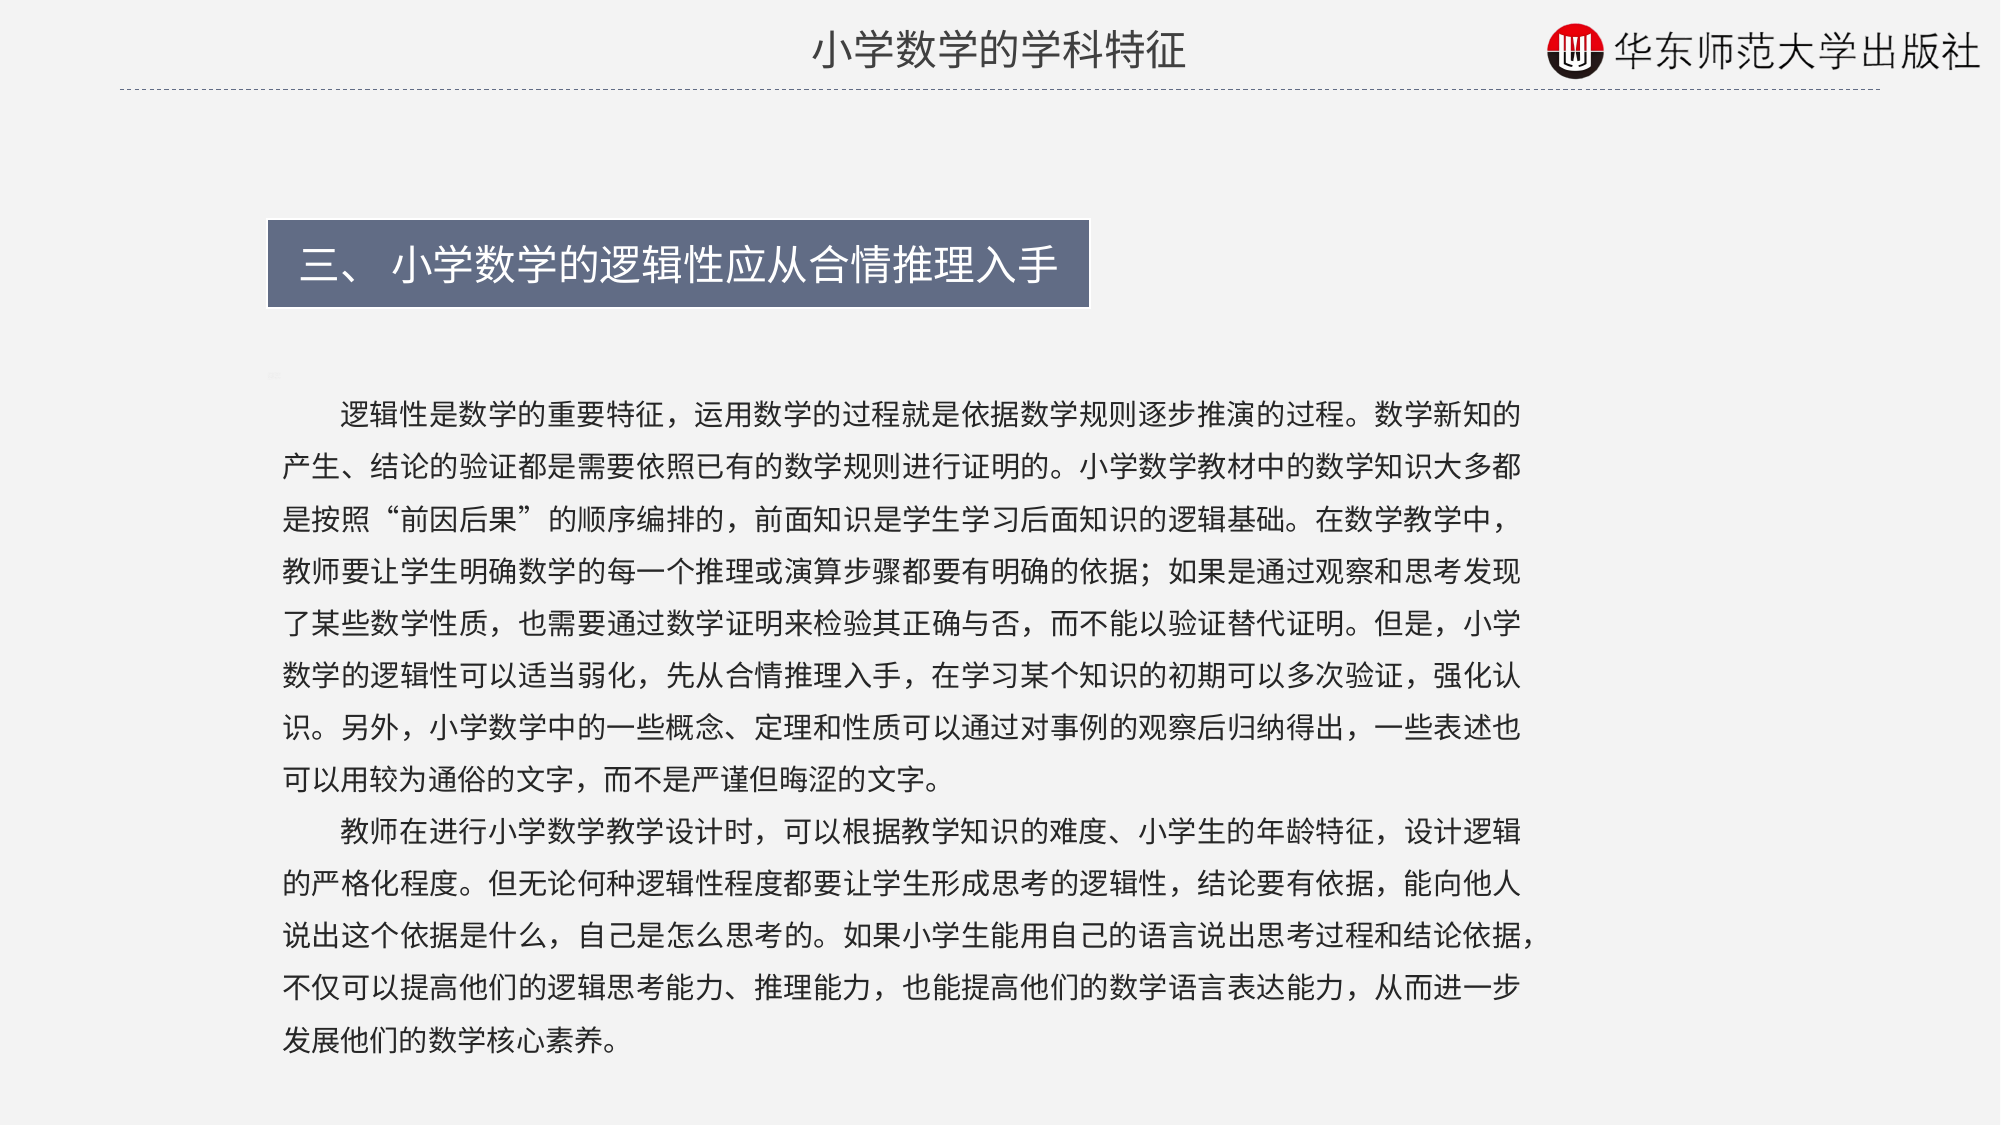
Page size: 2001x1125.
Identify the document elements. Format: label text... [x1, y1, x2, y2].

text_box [1536, 13, 1989, 83]
text_box 逻辑性是数学的重要特征，运用数学的过程就是依据数学规则逐步推演的过程。数学新知的产生、结论的验证都是需要依照已有的数学规则进行证明的。小学数学教材中的数学知识大多都是按照“前因后果”的顺序编排的，前面知识是学生学习后面知识的逻辑基础。在数学教学中，教师要让学生明确数学的每一个推理或演算步骤都要有明确的依据；如果是通过观察和思考发现了某些数学性质，也需要通过数学证明来检验其正确与否，而不能以验证替代证明。但是，小学数学的逻辑性可以适当弱化，先从合情推理入手，在学习某个知识的初期可以多次验证，强化认识。另外，小学数学中的一些概念、定理和性质可以通过对事例的观察后归纳得出，一些表述也可以用较为通俗的文字，而不是严谨但晦涩的文字。 教师在进行小学数学教学设计时，可以根据教学知识的难度、小学生的年龄特征，设计逻辑的严格化程度。但无论何种逻辑性程度都要让学生形成思考的逻辑性，结论要有依据，能向他人说出这个依据是什么，自己是怎么思考的。如果小学生能用自己的语言说出思考过程和结论依据，不仅可以提高他们的逻辑思考能力、推理能力，也能提高他们的数学语言表达能力，从而进一步发展他们的数学核心素养。 [267, 372, 1537, 1065]
text_box 小学数学的学科特征 [680, 23, 1320, 74]
text_box 三、 小学数学的逻辑性应从合情推理入手 [266, 218, 1091, 309]
